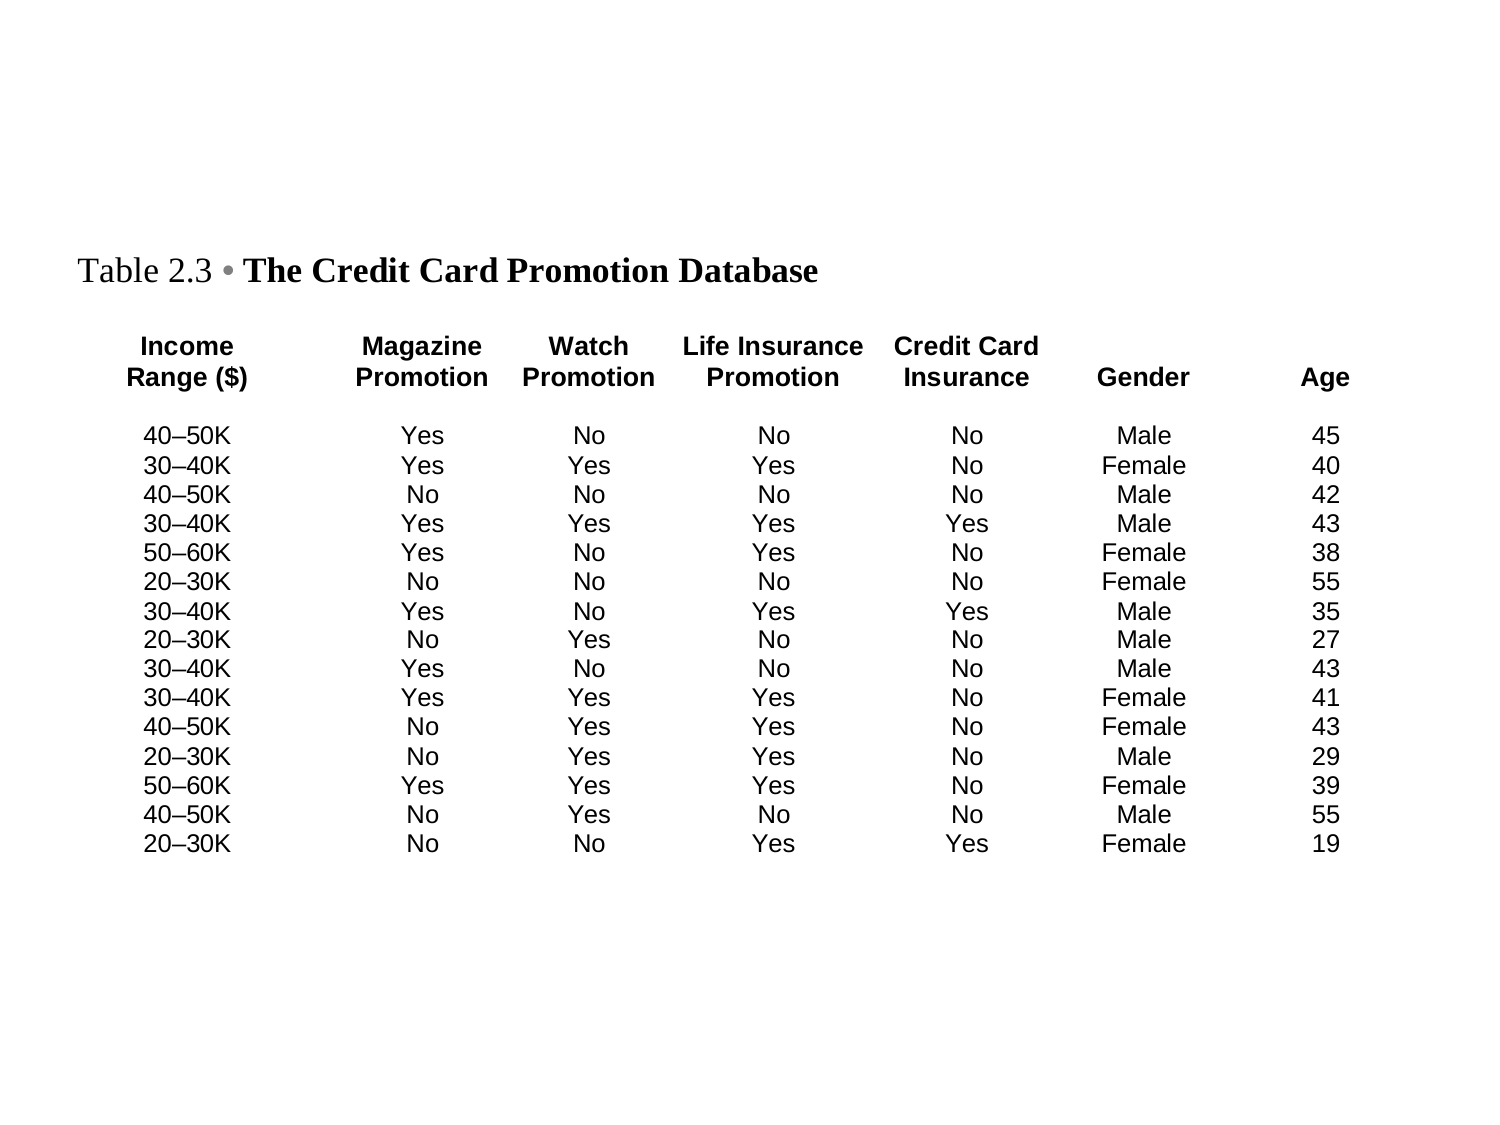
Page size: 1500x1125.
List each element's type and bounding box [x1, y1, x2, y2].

text_box [74, 249, 1425, 895]
